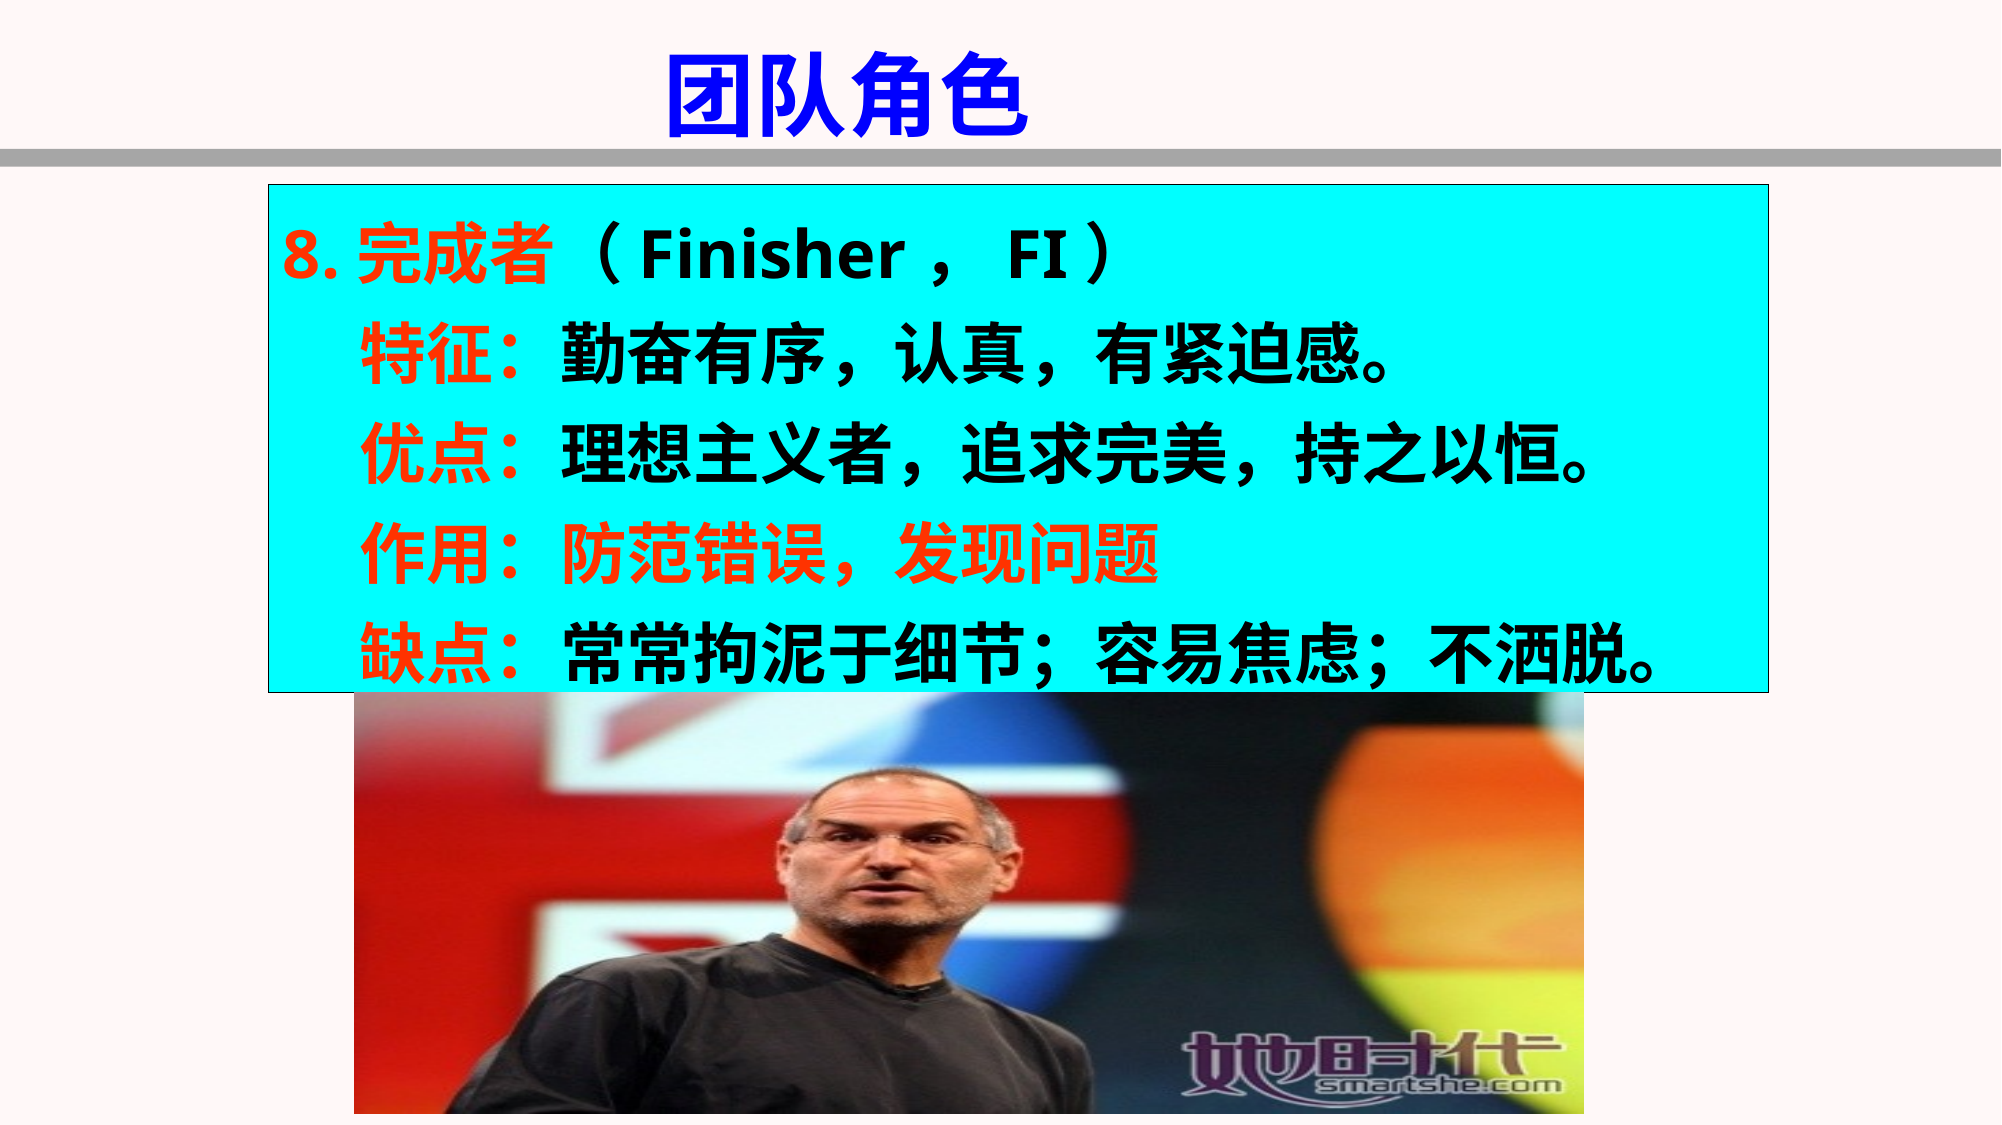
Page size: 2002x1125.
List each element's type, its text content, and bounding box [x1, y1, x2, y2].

picture [354, 692, 1584, 1114]
title 团队角色 [421, 31, 1065, 234]
list 8.完成者（Finisher，FI） 特征：勤奋有序，认真，有紧迫感。 优点：理想主义者，追求完美，持之以恒。 作用：防范错误，发现问题 缺点：常常拘泥于细节；容易焦虑；不洒脱。 [268, 184, 1769, 693]
